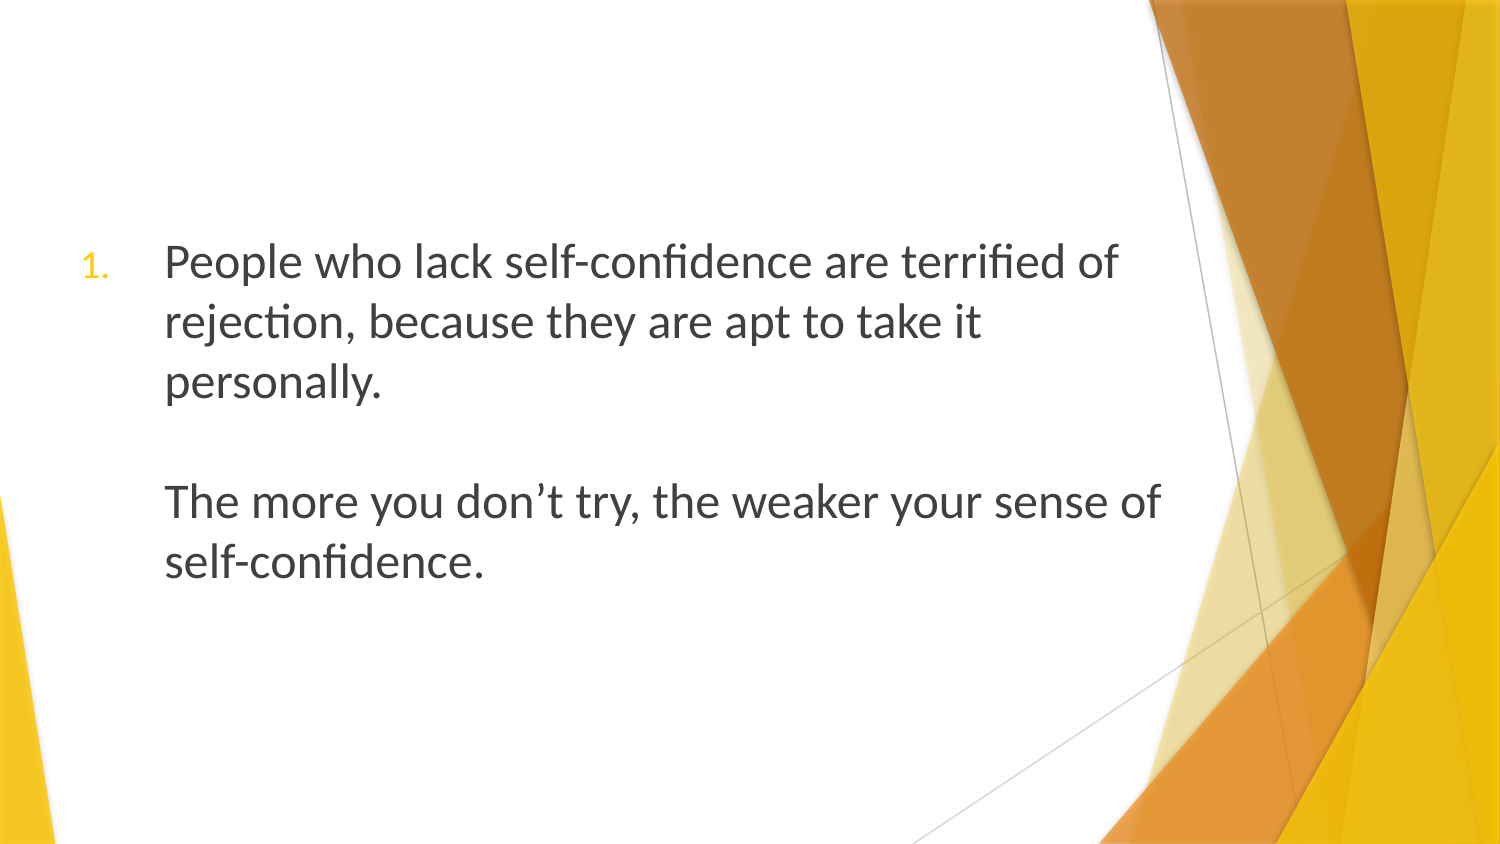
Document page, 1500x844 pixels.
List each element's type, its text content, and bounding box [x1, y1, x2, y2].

list People who lack self-confidence are terrified of rejection, because they are apt to take it personally. The more you don’t try, the weaker your sense of self-confidence. [64, 221, 1188, 623]
